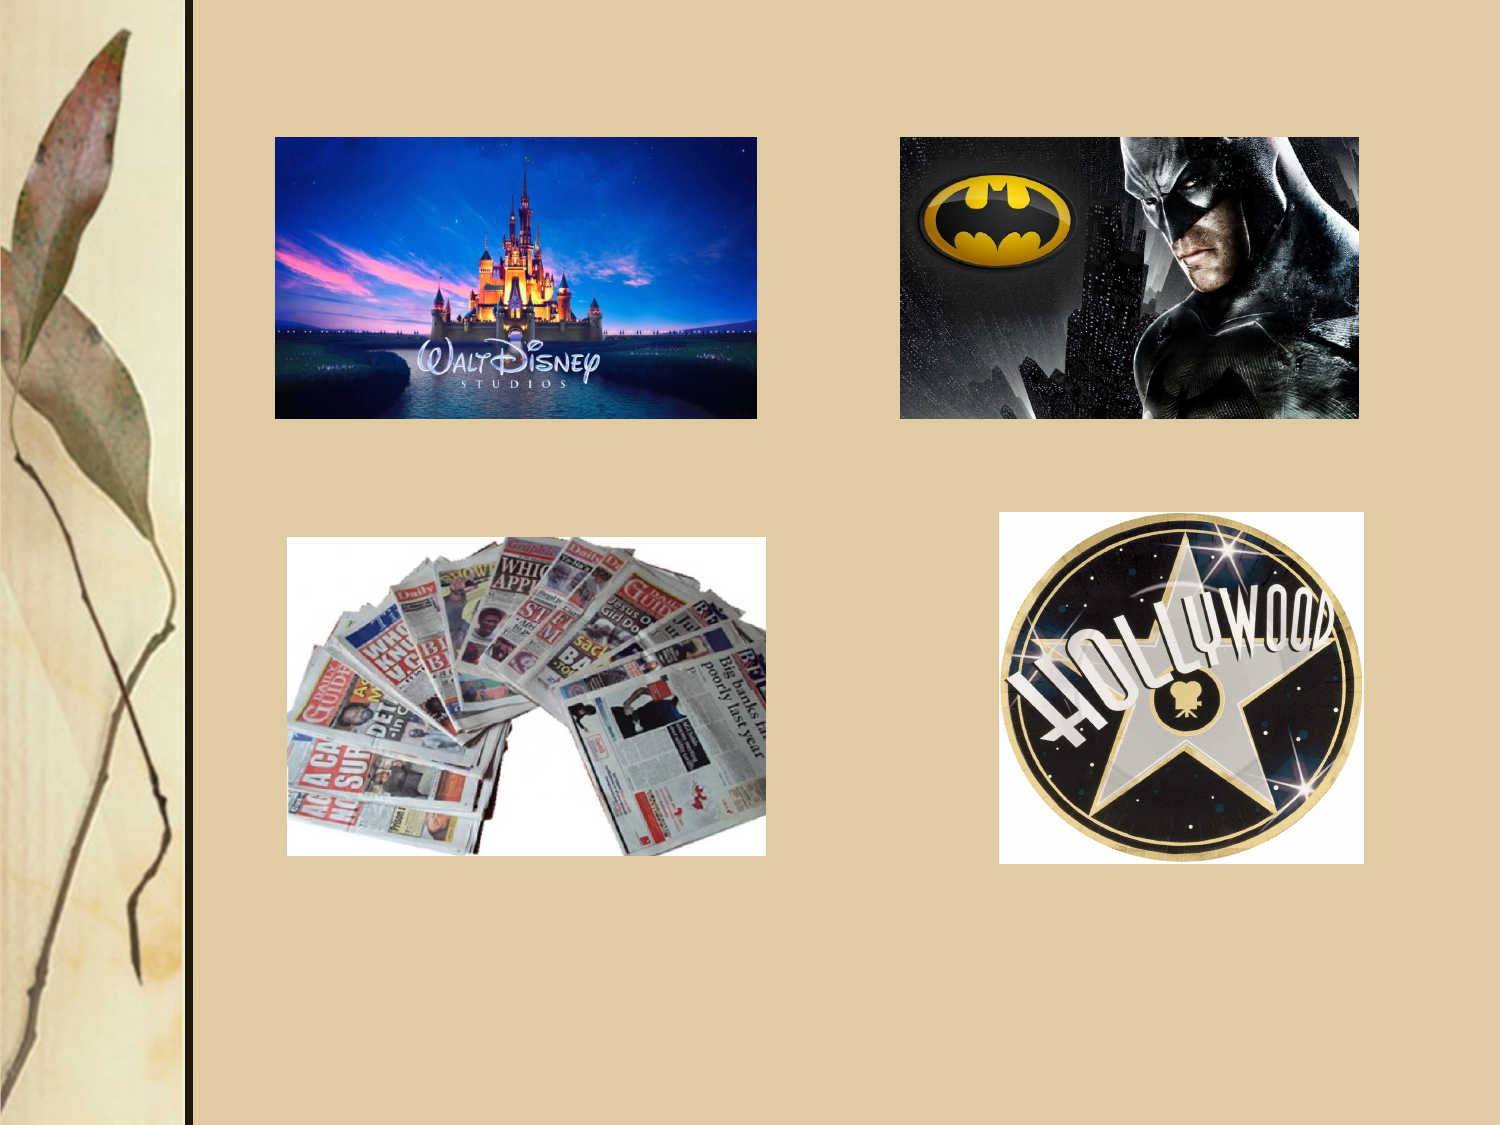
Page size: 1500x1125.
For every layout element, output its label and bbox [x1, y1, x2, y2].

picture [899, 137, 1359, 419]
picture [274, 137, 757, 419]
picture [0, 0, 185, 1125]
picture [999, 512, 1364, 864]
picture [287, 537, 766, 856]
